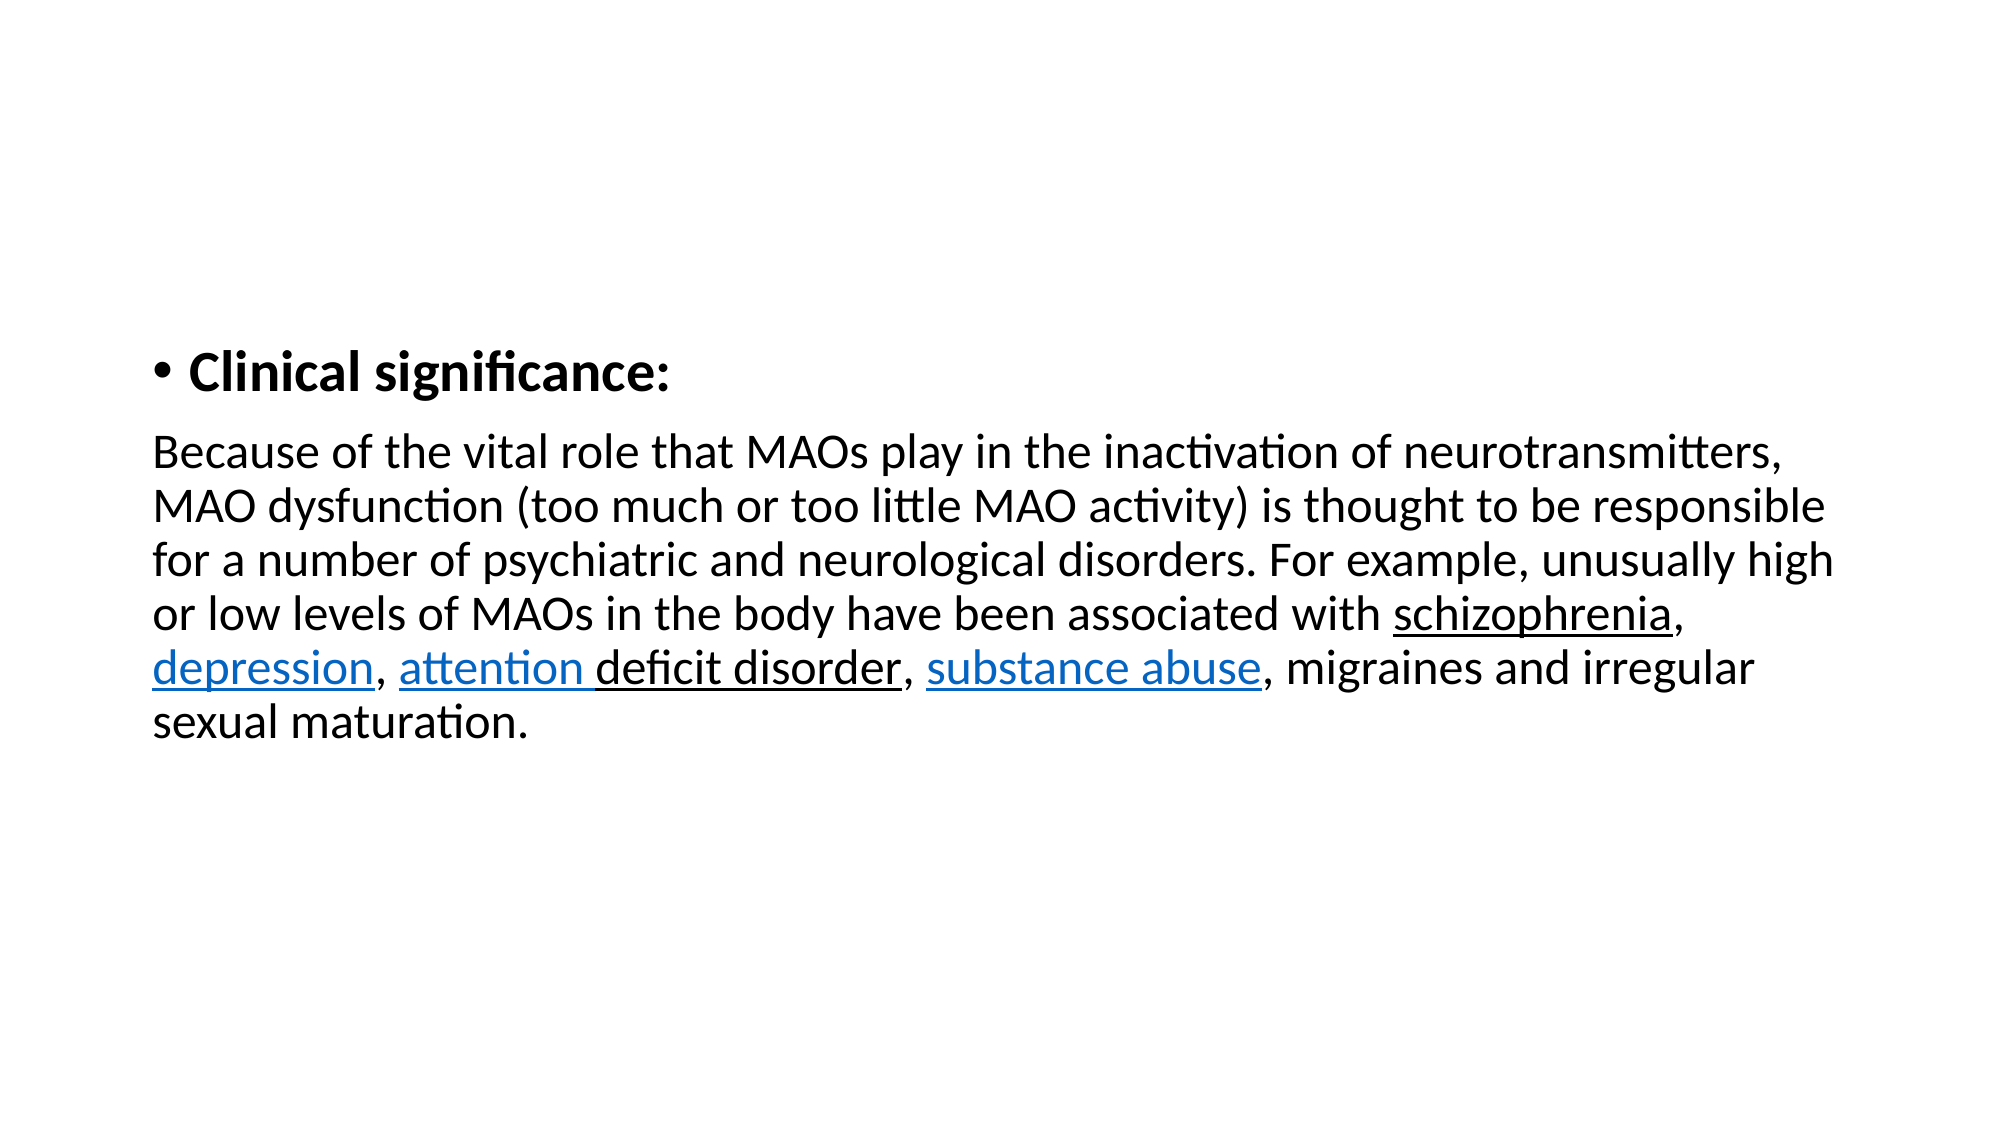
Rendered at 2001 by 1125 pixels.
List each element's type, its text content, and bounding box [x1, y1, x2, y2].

list Clinical significance: Because of the vital role that MAOs play in the inactivation of neurotransmitters, MAO dysfunction (too much or too little MAO activity) is thought to be responsible for a number of psychiatric and neurological disorders. For example, unusually high or low levels of MAOs in the body have been associated with schizophrenia, depression, attention deficit disorder, substance abuse, migraines and irregular sexual maturation. [137, 333, 1863, 1014]
